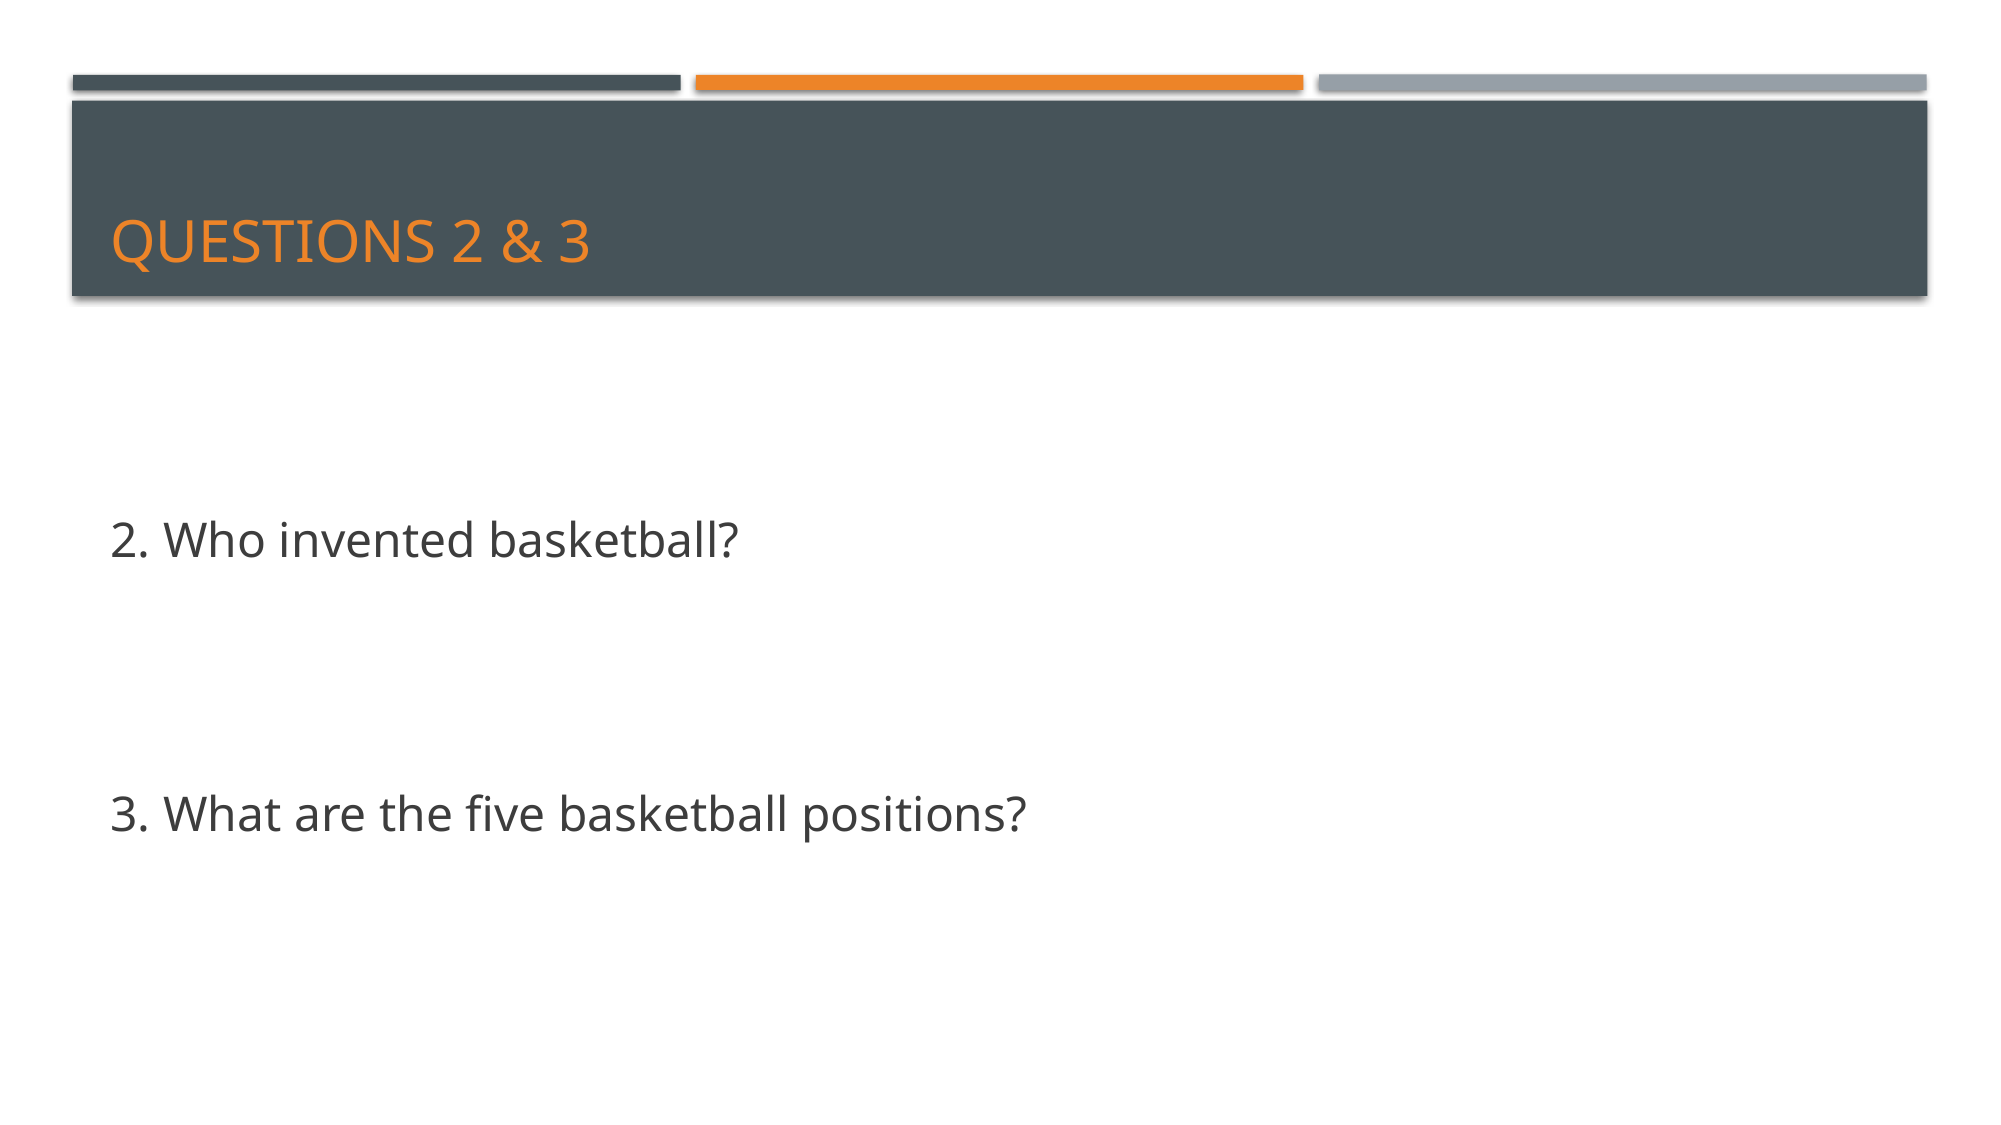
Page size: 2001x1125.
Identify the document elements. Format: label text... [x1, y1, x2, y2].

title Questions 2 & 3 [95, 115, 1905, 282]
list 2. Who invented basketball? 3. What are the five basketball positions? [95, 444, 1067, 949]
